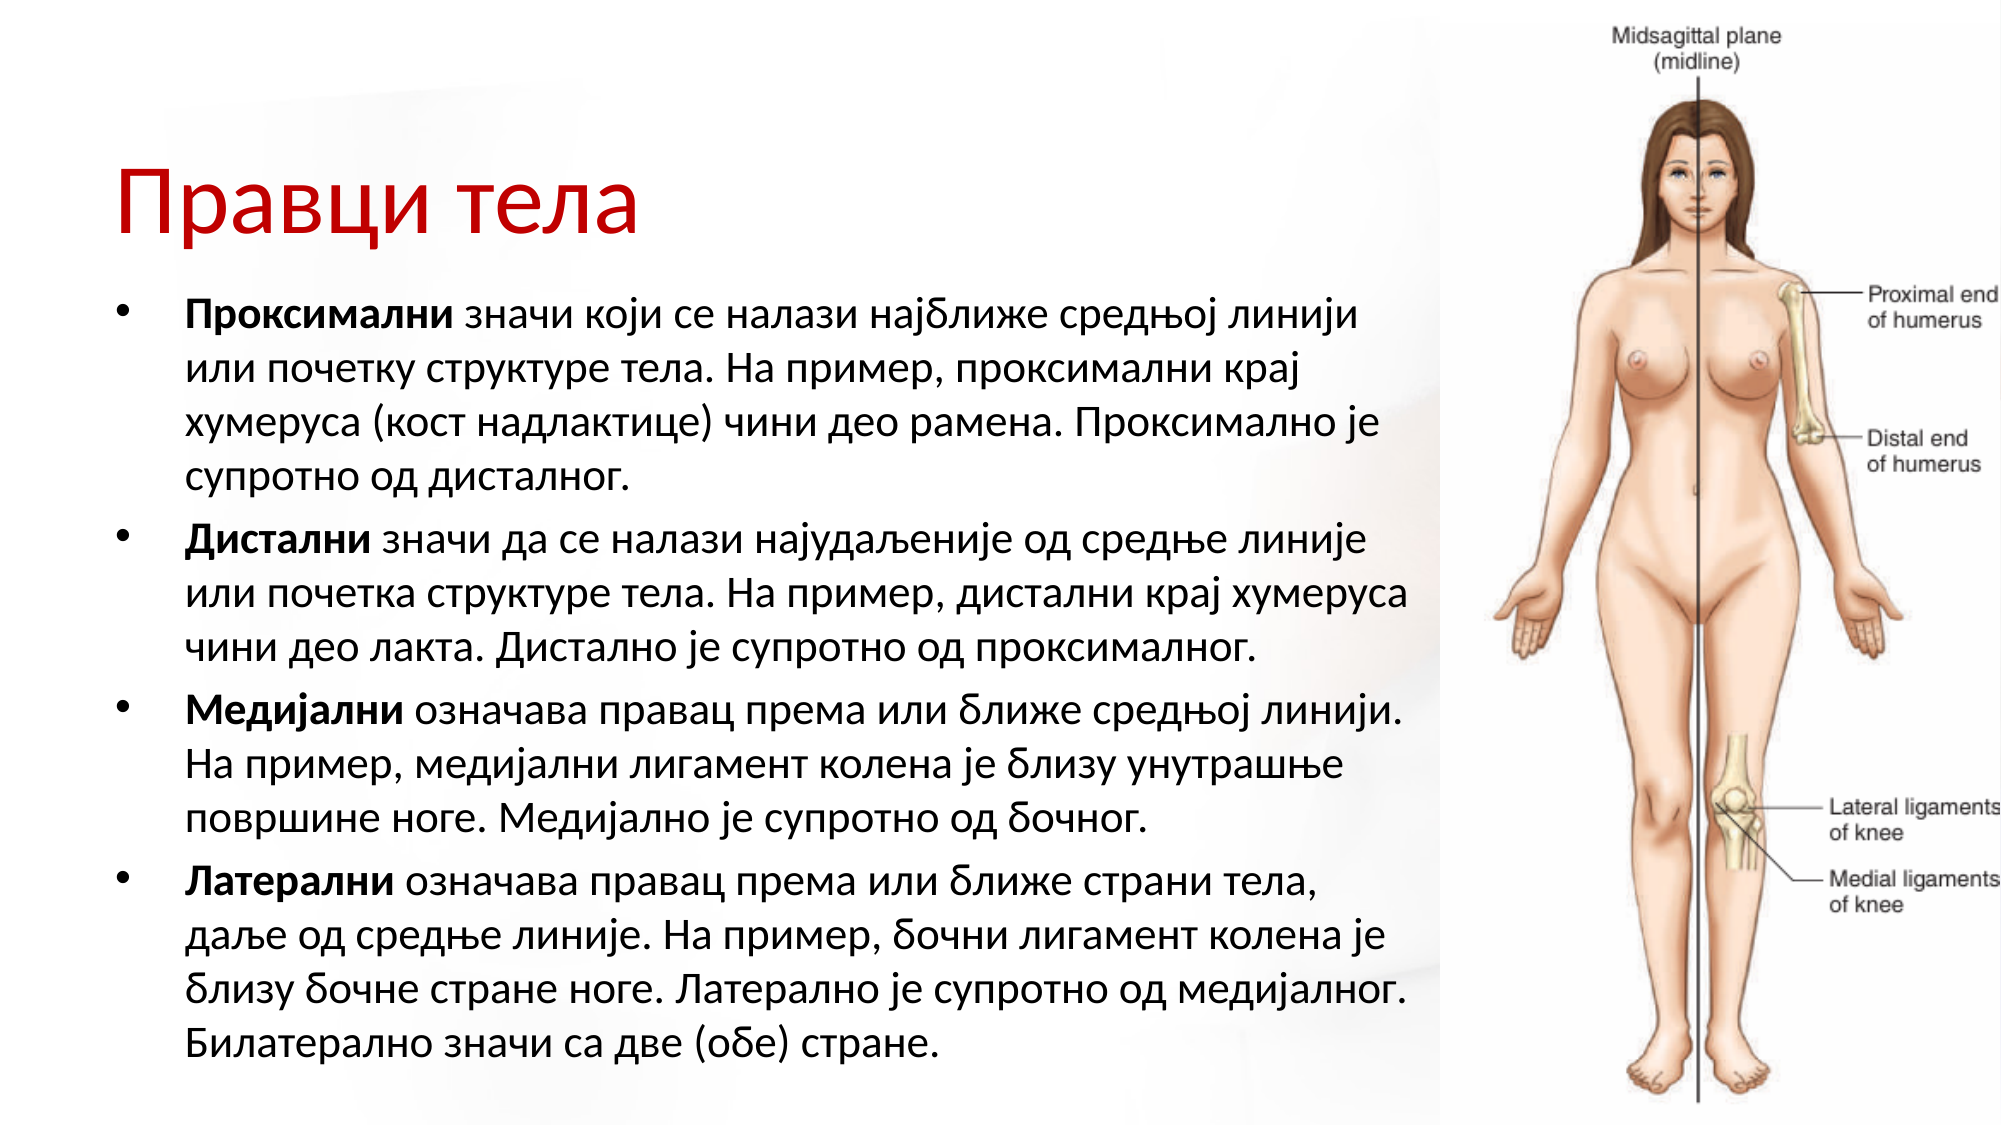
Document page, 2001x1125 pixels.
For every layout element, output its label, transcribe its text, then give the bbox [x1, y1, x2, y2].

picture [0, 0, 2001, 1125]
list Проксимални значи који се налази најближе средњој линији или почетку структуре тела. На пример, проксимални крај хумеруса (кост надлактице) чини део рамена. Проксимално је супротно од дисталног. Дистални значи да се налази најудаљеније од средње линије или почетка структуре тела. На пример, дистални крај хумеруса чини део лакта. Дистално је супротно од проксималног. Медијални означава правац према или ближе средњој линији. На пример, медијални лигамент колена је близу унутрашње површине ноге. Медијално је супротно од бочног. Латерални означава правац према или ближе страни тела, даље од средње линије. На пример, бочни лигамент колена је близу бочне стране ноге. Латерално је супротно од медијалног. Билатерално значи са две (обе) стране. [100, 275, 1434, 1104]
title Правци тела [99, 110, 1434, 278]
